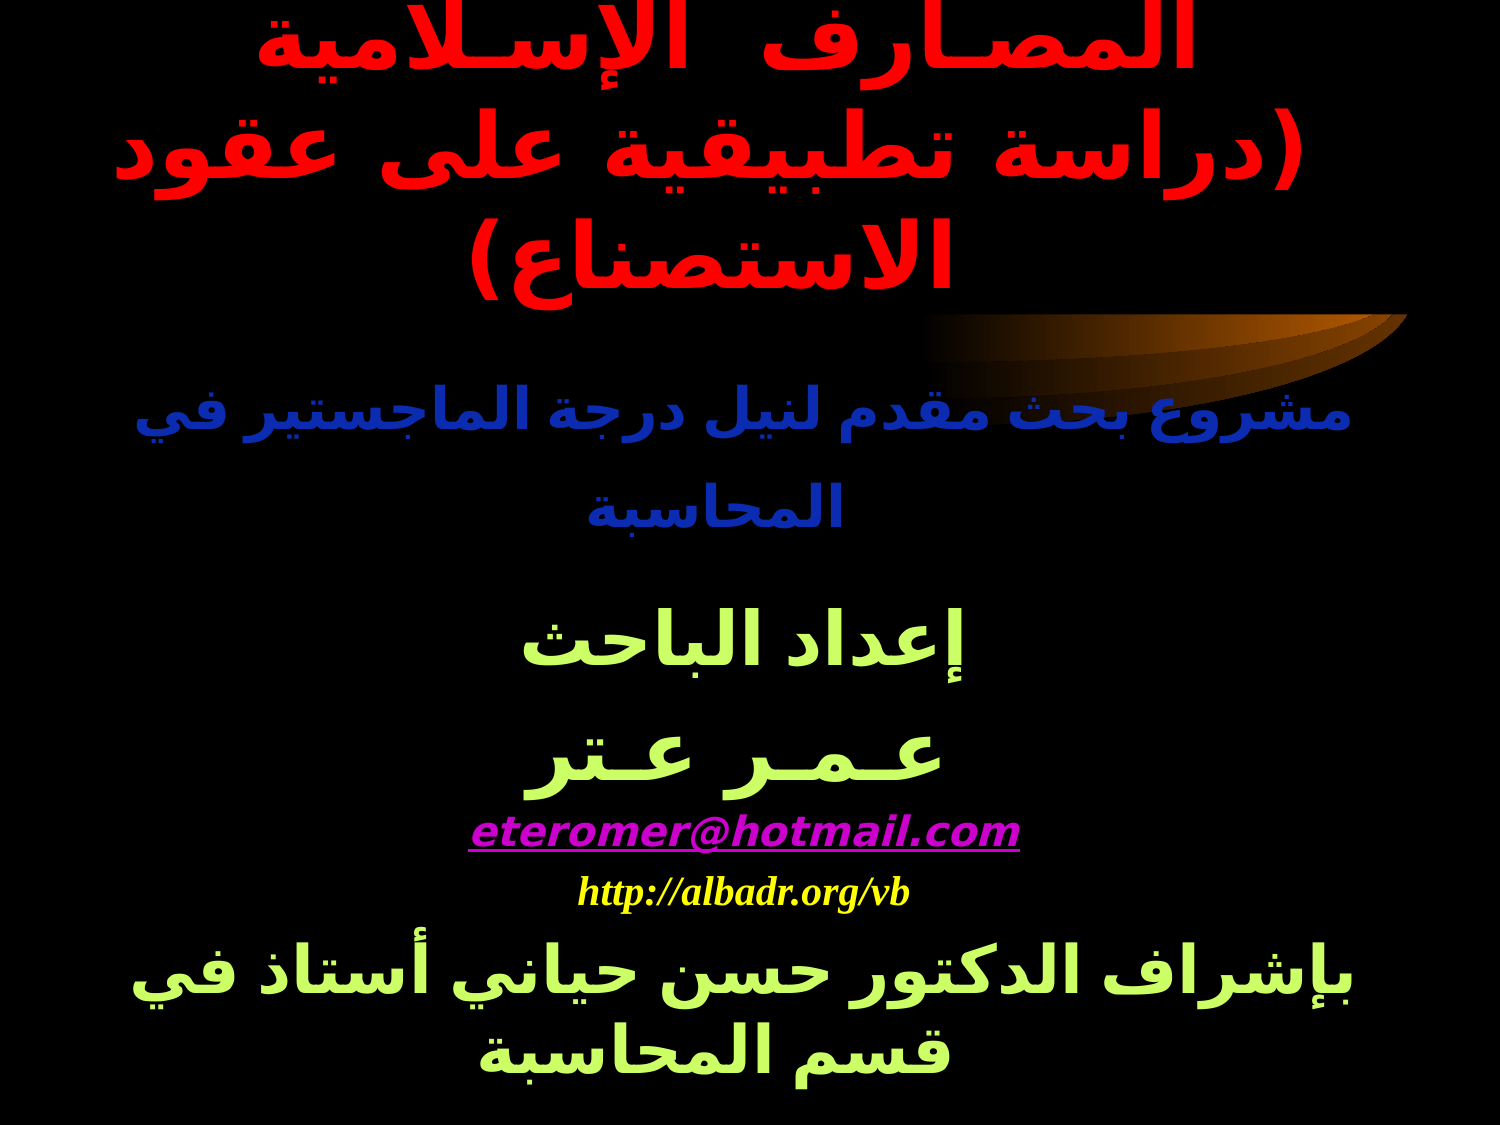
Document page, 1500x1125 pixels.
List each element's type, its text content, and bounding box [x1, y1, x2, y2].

title تكـلفة مخاطر التمويـل في المصـارف الإسـلامية (دراسة تطبيقية على عقود الاستصناع) [0, 0, 1424, 315]
list مشروع بحث مقدم لنيل درجة الماجستير في المحاسبة إعداد الباحث عـمـر عـتر eteromer@hotmail.com http://albadr.org/vb بإشراف الدكتور حسن حياني أستاذ في قسم المحاسبة [40, 278, 1448, 1071]
